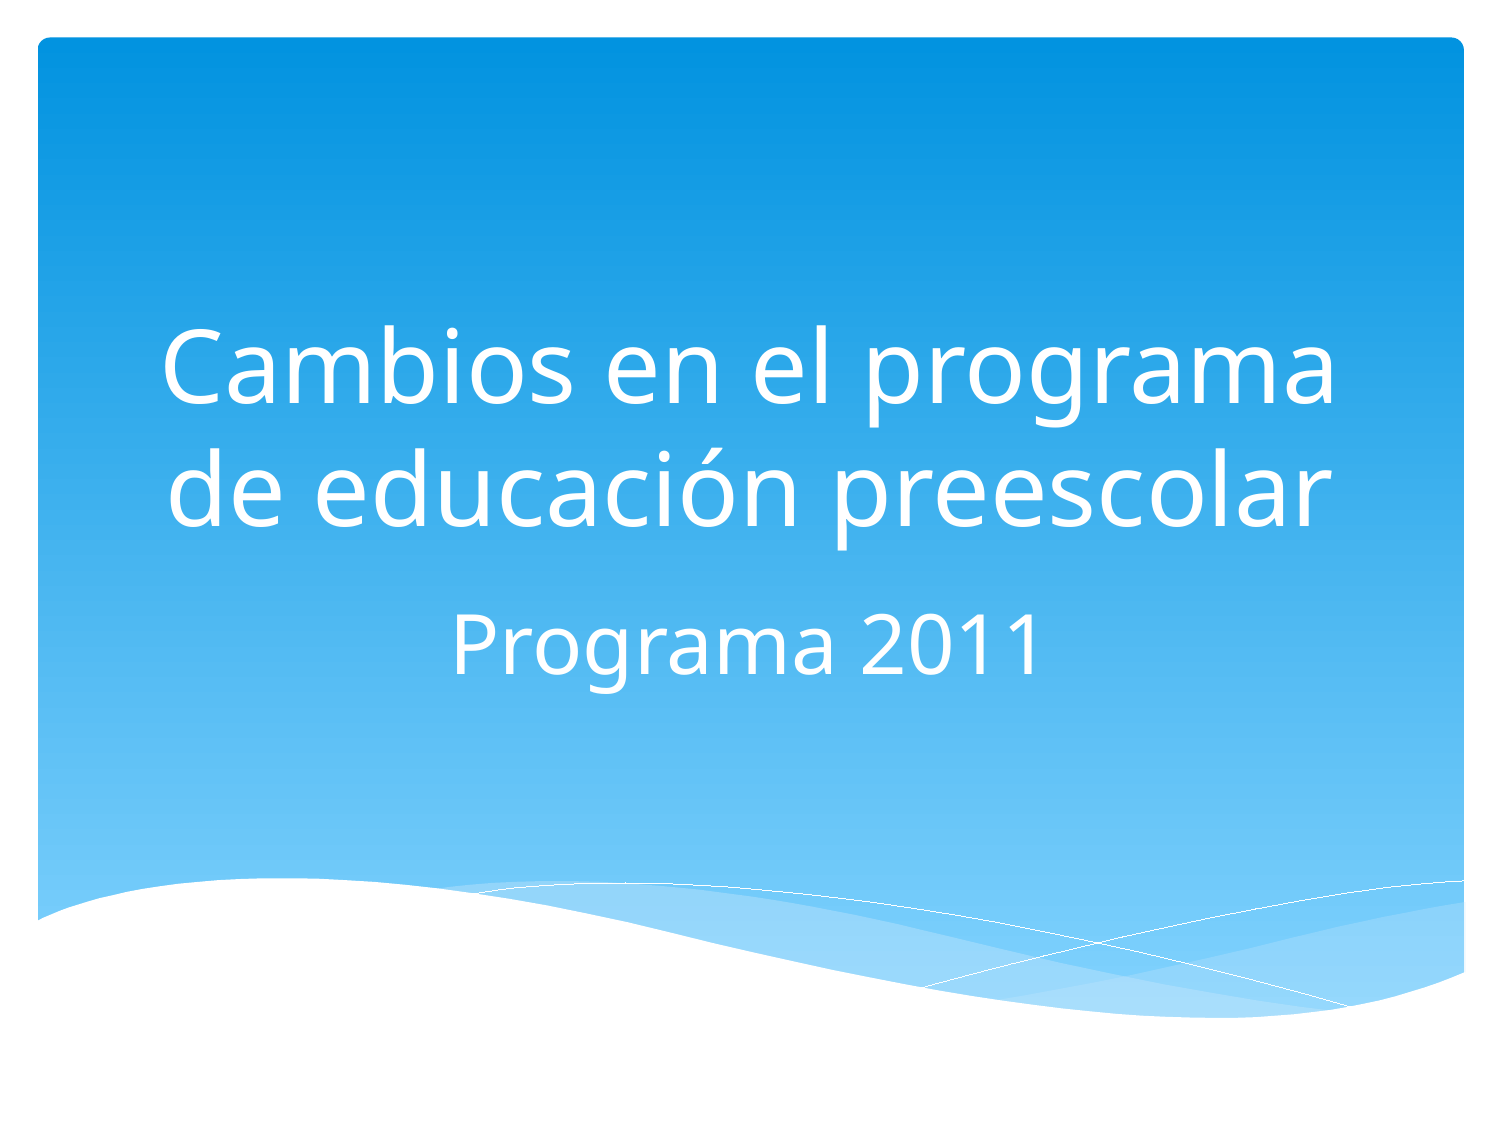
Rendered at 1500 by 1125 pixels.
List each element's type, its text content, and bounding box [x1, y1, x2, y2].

subtitle Programa 2011 [225, 583, 1275, 825]
title Cambios en el programa de educación preescolar [112, 262, 1388, 555]
